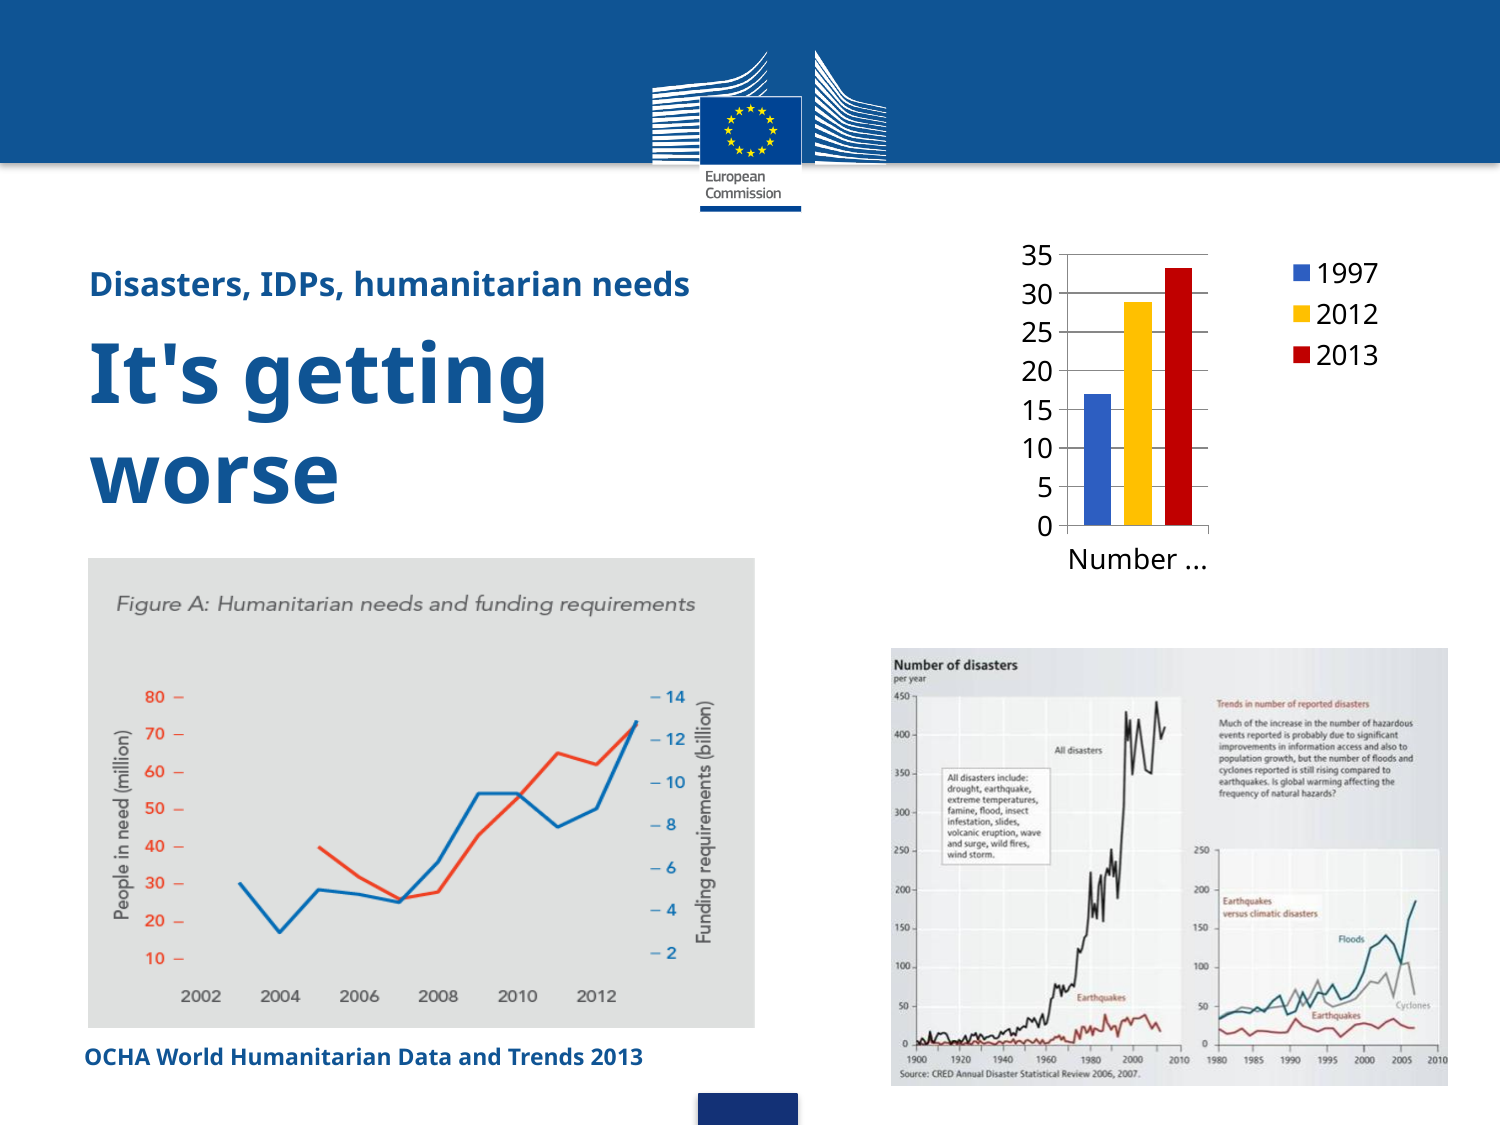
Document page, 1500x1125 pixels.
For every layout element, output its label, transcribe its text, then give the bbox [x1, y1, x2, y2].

text_box Disasters, IDPs, humanitarian needs [74, 255, 810, 310]
text_box OCHA World Humanitarian Data and Trends 2013 [69, 1034, 736, 1077]
picture [88, 557, 756, 1028]
chart [911, 219, 1424, 614]
picture [891, 647, 1448, 1087]
text_box It's getting worse [74, 312, 837, 662]
